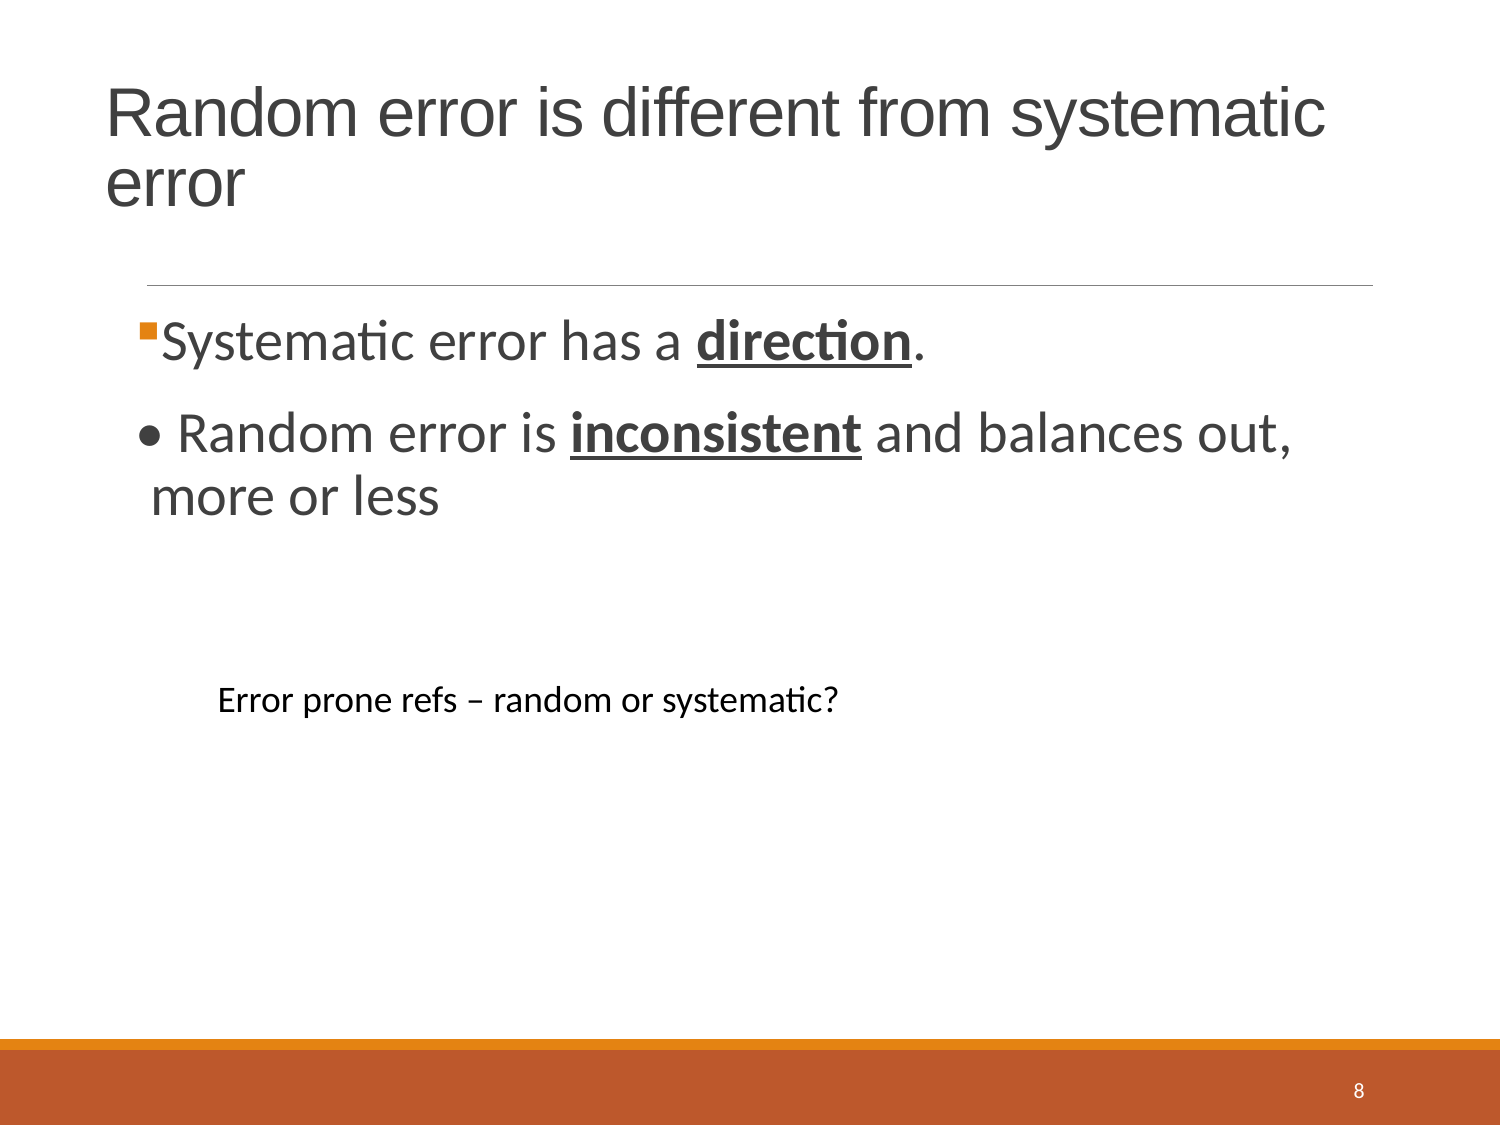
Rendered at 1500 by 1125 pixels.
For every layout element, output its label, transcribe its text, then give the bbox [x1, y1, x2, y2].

list Systematic error has a direction. • Random error is inconsistent and balances out, more or less [135, 302, 1373, 963]
title Random error is different from systematic error [90, 71, 1410, 229]
slide_number 8 [1218, 1059, 1380, 1120]
text_box Error prone refs – random or systematic? [202, 667, 856, 728]
